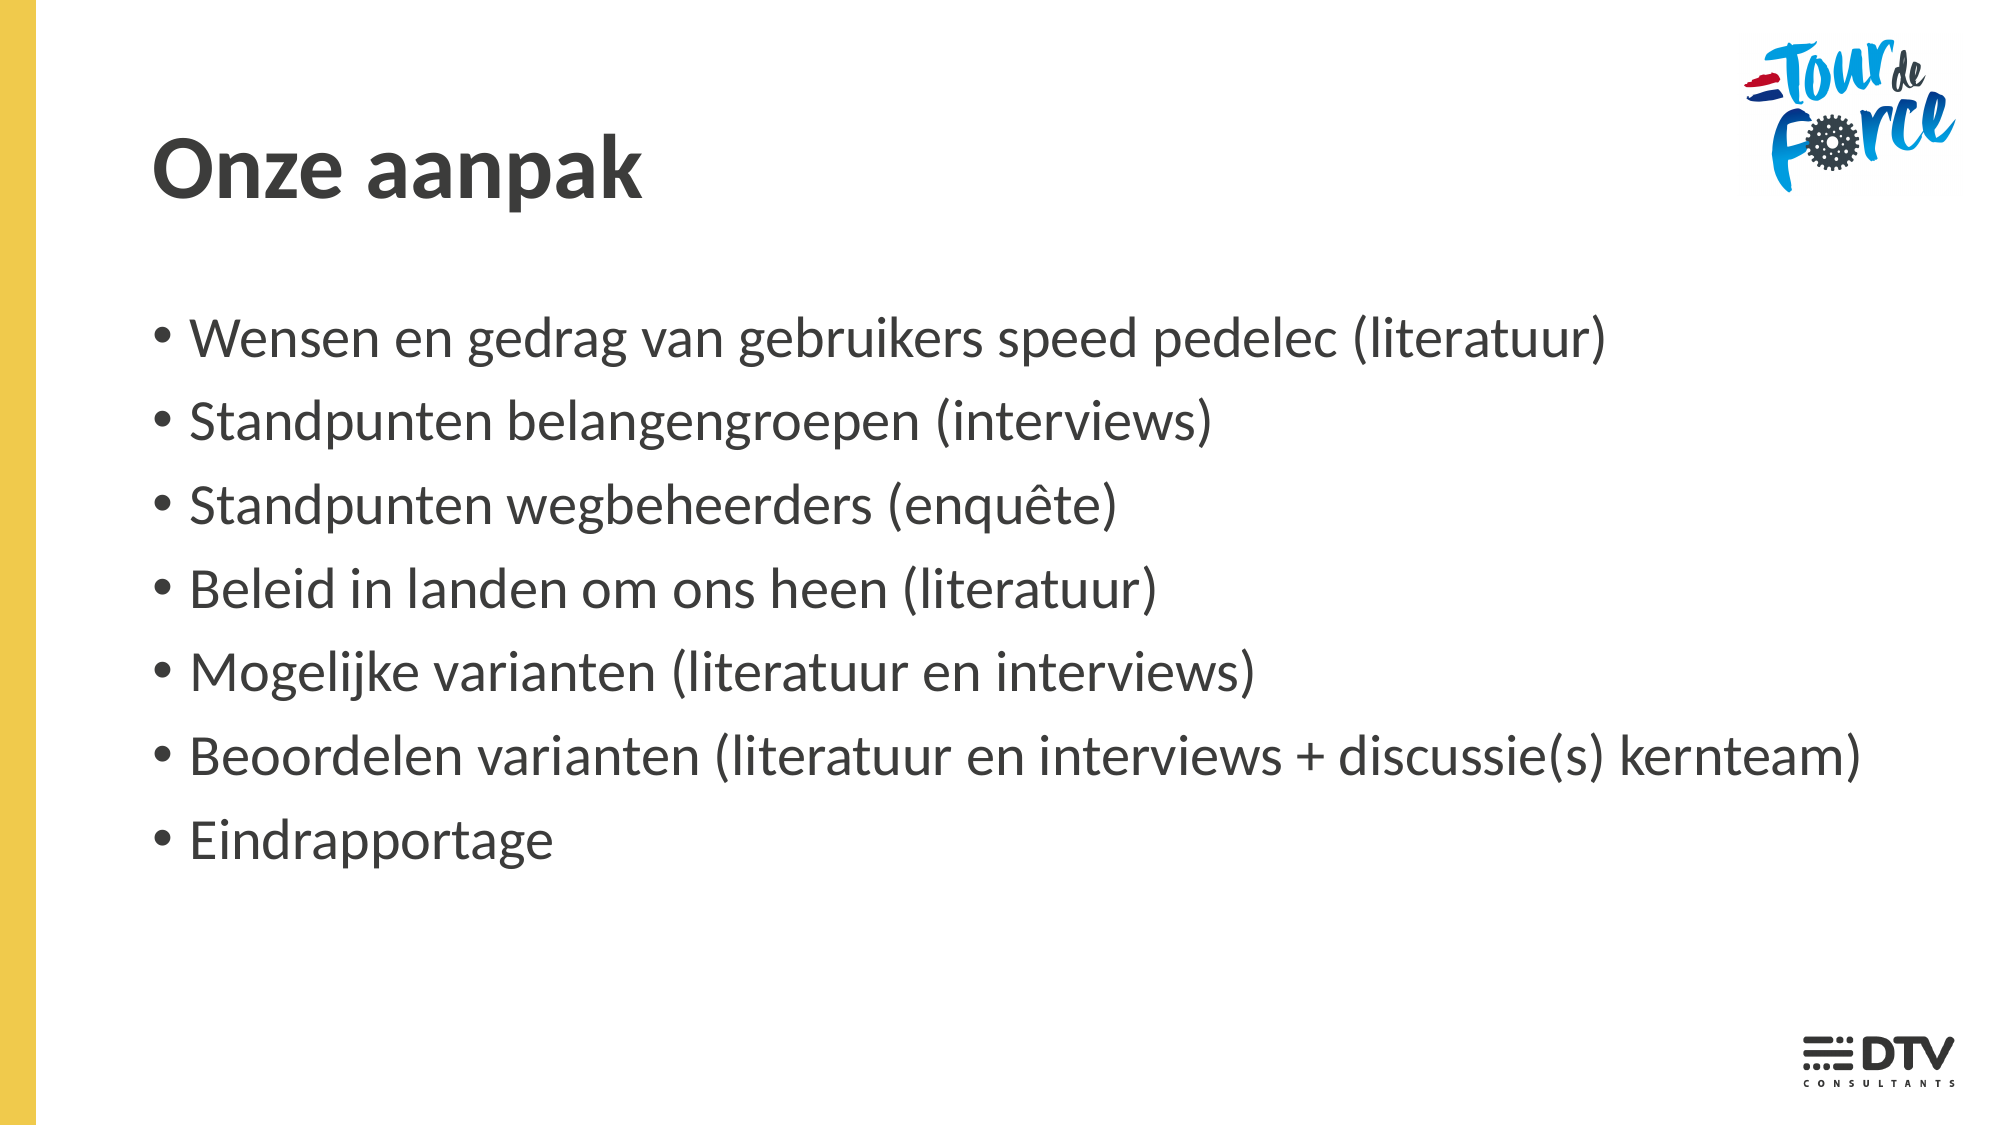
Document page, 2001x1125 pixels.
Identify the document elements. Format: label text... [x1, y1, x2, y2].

picture [1737, 33, 1963, 196]
picture [1793, 1026, 1964, 1096]
list Wensen en gedrag van gebruikers speed pedelec (literatuur) Standpunten belangengroepen (interviews) Standpunten wegbeheerders (enquête) Beleid in landen om ons heen (literatuur) Mogelijke varianten (literatuur en interviews) Beoordelen varianten (literatuur en interviews + discussie(s) kernteam) Eindrapportage [137, 299, 1920, 1014]
title Onze aanpak [137, 59, 1863, 278]
